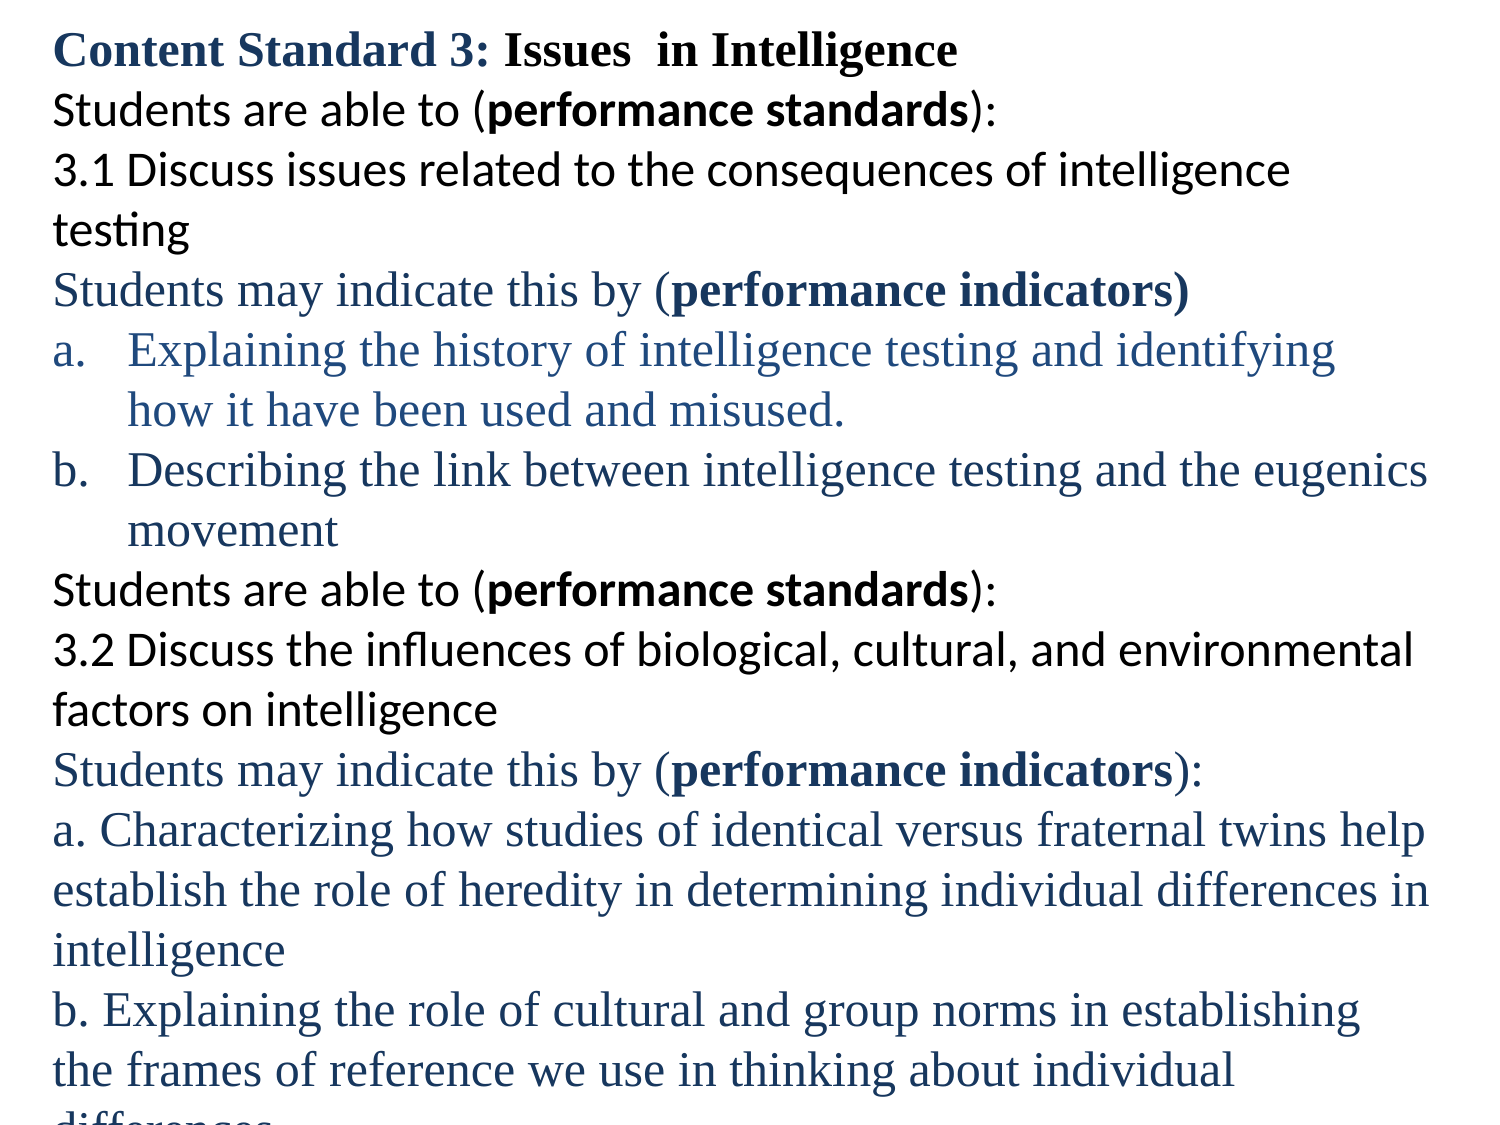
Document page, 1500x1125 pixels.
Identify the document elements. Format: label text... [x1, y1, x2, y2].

text_box Content Standard 3: Issues in Intelligence Students are able to (performance standards): 3.1 Discuss issues related to the consequences of intelligence testing Students may indicate this by (performance indicators) Explaining the history of intelligence testing and identifying how it have been used and misused. Describing the link between intelligence testing and the eugenics movement Students are able to (performance standards): 3.2 Discuss the influences of biological, cultural, and environmental factors on intelligence Students may indicate this by (performance indicators): a. Characterizing how studies of identical versus fraternal twins help establish the role of heredity in determining individual differences in intelligence b. Explaining the role of cultural and group norms in establishing the frames of reference we use in thinking about individual differences [37, 9, 1450, 1125]
